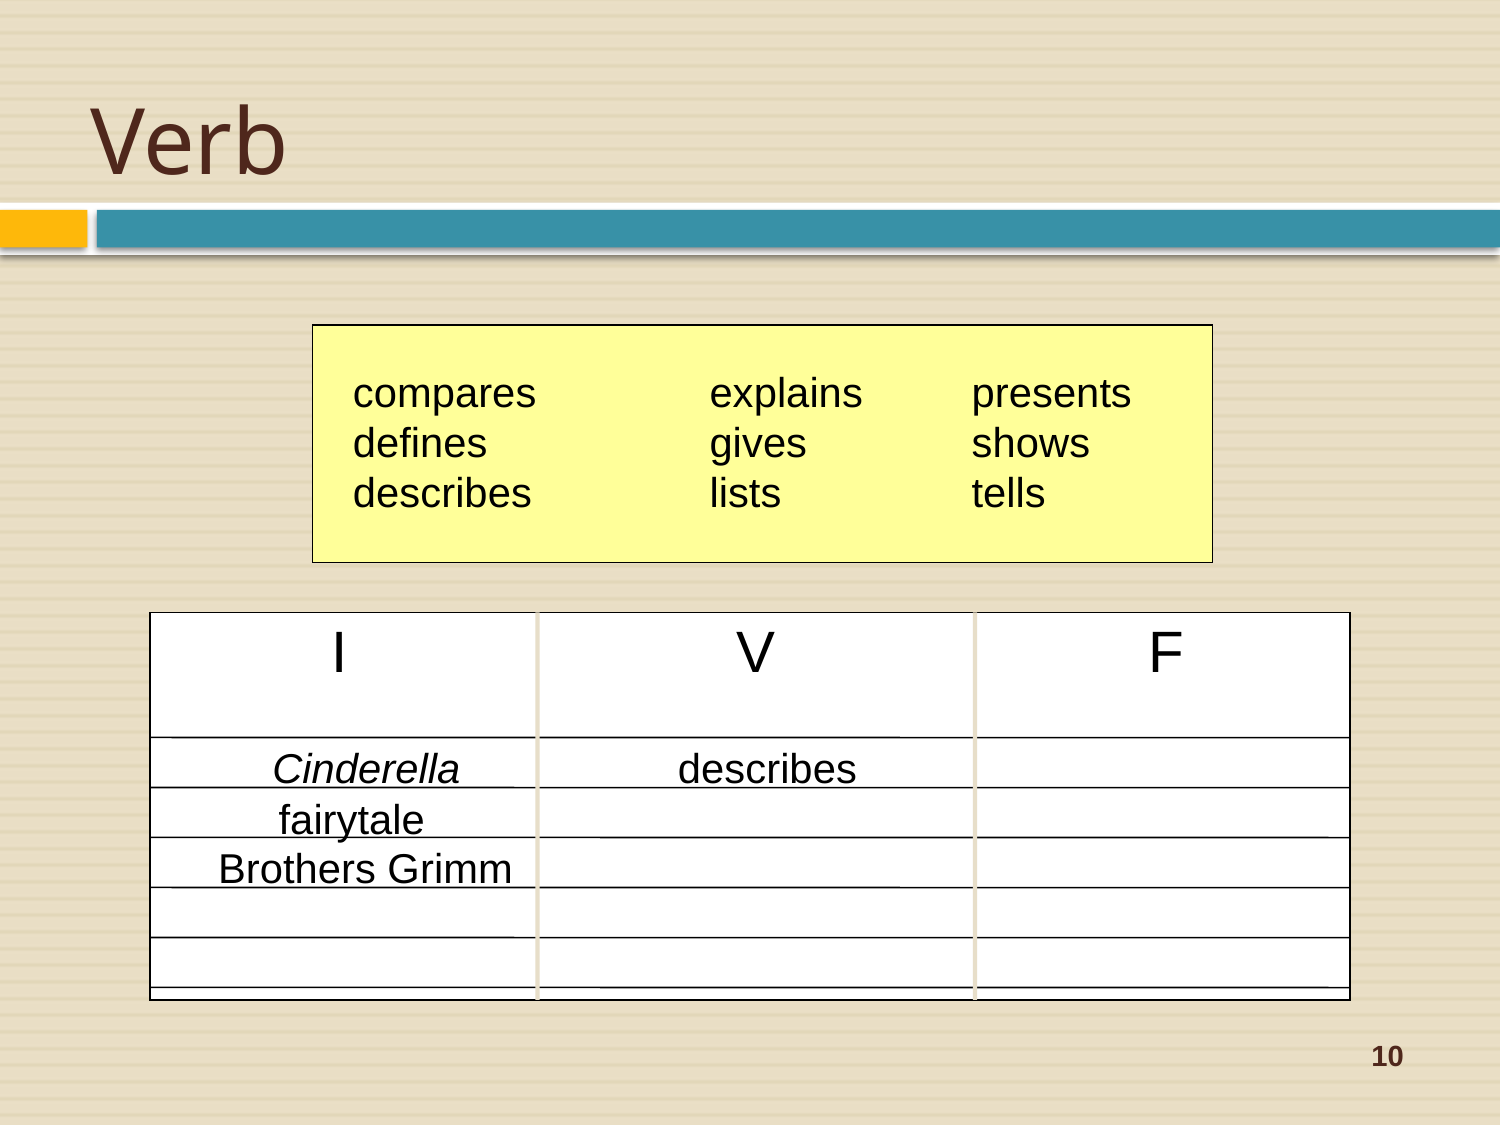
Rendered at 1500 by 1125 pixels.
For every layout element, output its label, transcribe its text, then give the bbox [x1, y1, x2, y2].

text_box [976, 938, 1350, 987]
text_box [976, 738, 1350, 787]
text_box [538, 612, 975, 737]
text_box explains gives lists [694, 358, 878, 524]
text_box [872, 738, 975, 787]
text_box F [1133, 606, 1200, 691]
text_box [976, 788, 1350, 837]
text_box describes [663, 734, 872, 800]
text_box [538, 988, 975, 1000]
text_box I [316, 606, 363, 691]
text_box [538, 738, 663, 787]
title Verb [74, 74, 1426, 201]
text_box [538, 938, 975, 987]
text_box V [721, 606, 791, 691]
text_box [976, 612, 1350, 737]
text_box [538, 838, 975, 887]
text_box presents shows tells [956, 358, 1147, 524]
text_box [312, 324, 1213, 563]
text_box fairytale [264, 785, 440, 834]
text_box [149, 612, 537, 1000]
text_box [976, 988, 1350, 1000]
text_box Cinderella [257, 734, 476, 800]
text_box [538, 888, 975, 937]
slide_number 10 [1012, 1015, 1419, 1094]
text_box [976, 838, 1350, 887]
text_box [538, 788, 975, 837]
text_box compares defines describes [338, 358, 552, 524]
text_box [976, 888, 1350, 937]
text_box Brothers Grimm [203, 834, 528, 900]
